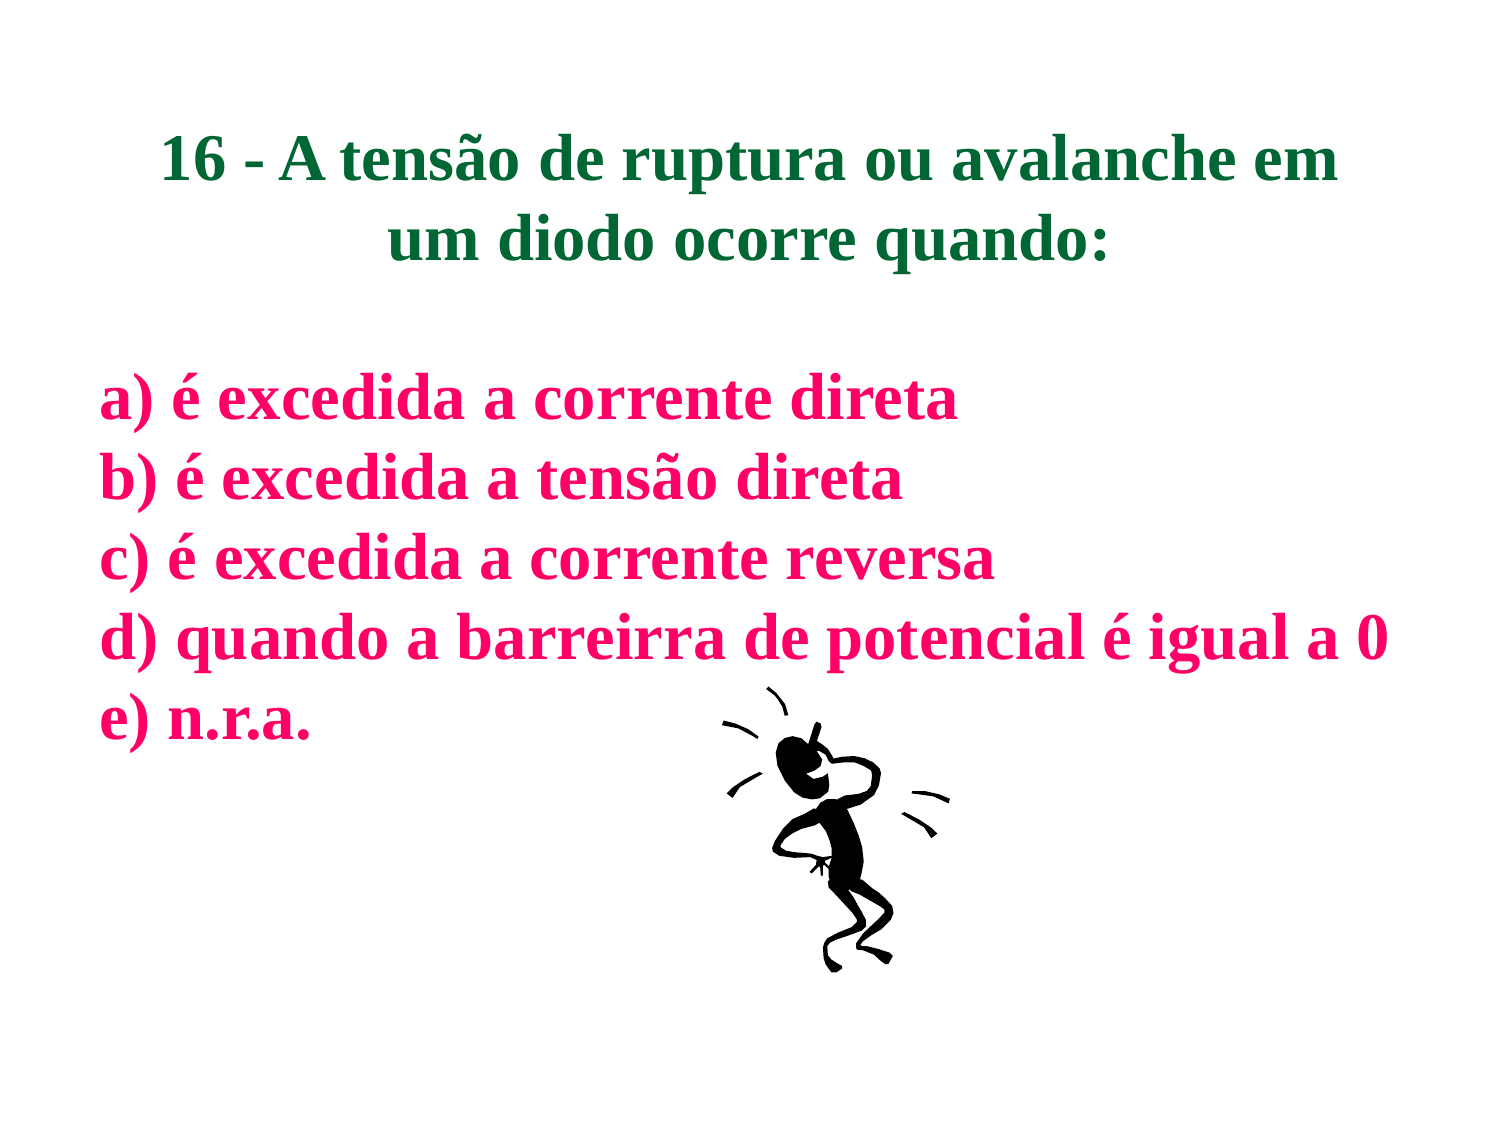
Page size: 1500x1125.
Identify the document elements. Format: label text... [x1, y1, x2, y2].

title 16 - A tensão de ruptura ou avalanche em um diodo ocorre quando: [112, 99, 1388, 288]
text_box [721, 686, 951, 973]
text_box a) é excedida a corrente direta b) é excedida a tensão direta c) é excedida a corrente reversa d) quando a barreirra de potencial é igual a 0 e) n.r.a. [83, 345, 1407, 760]
